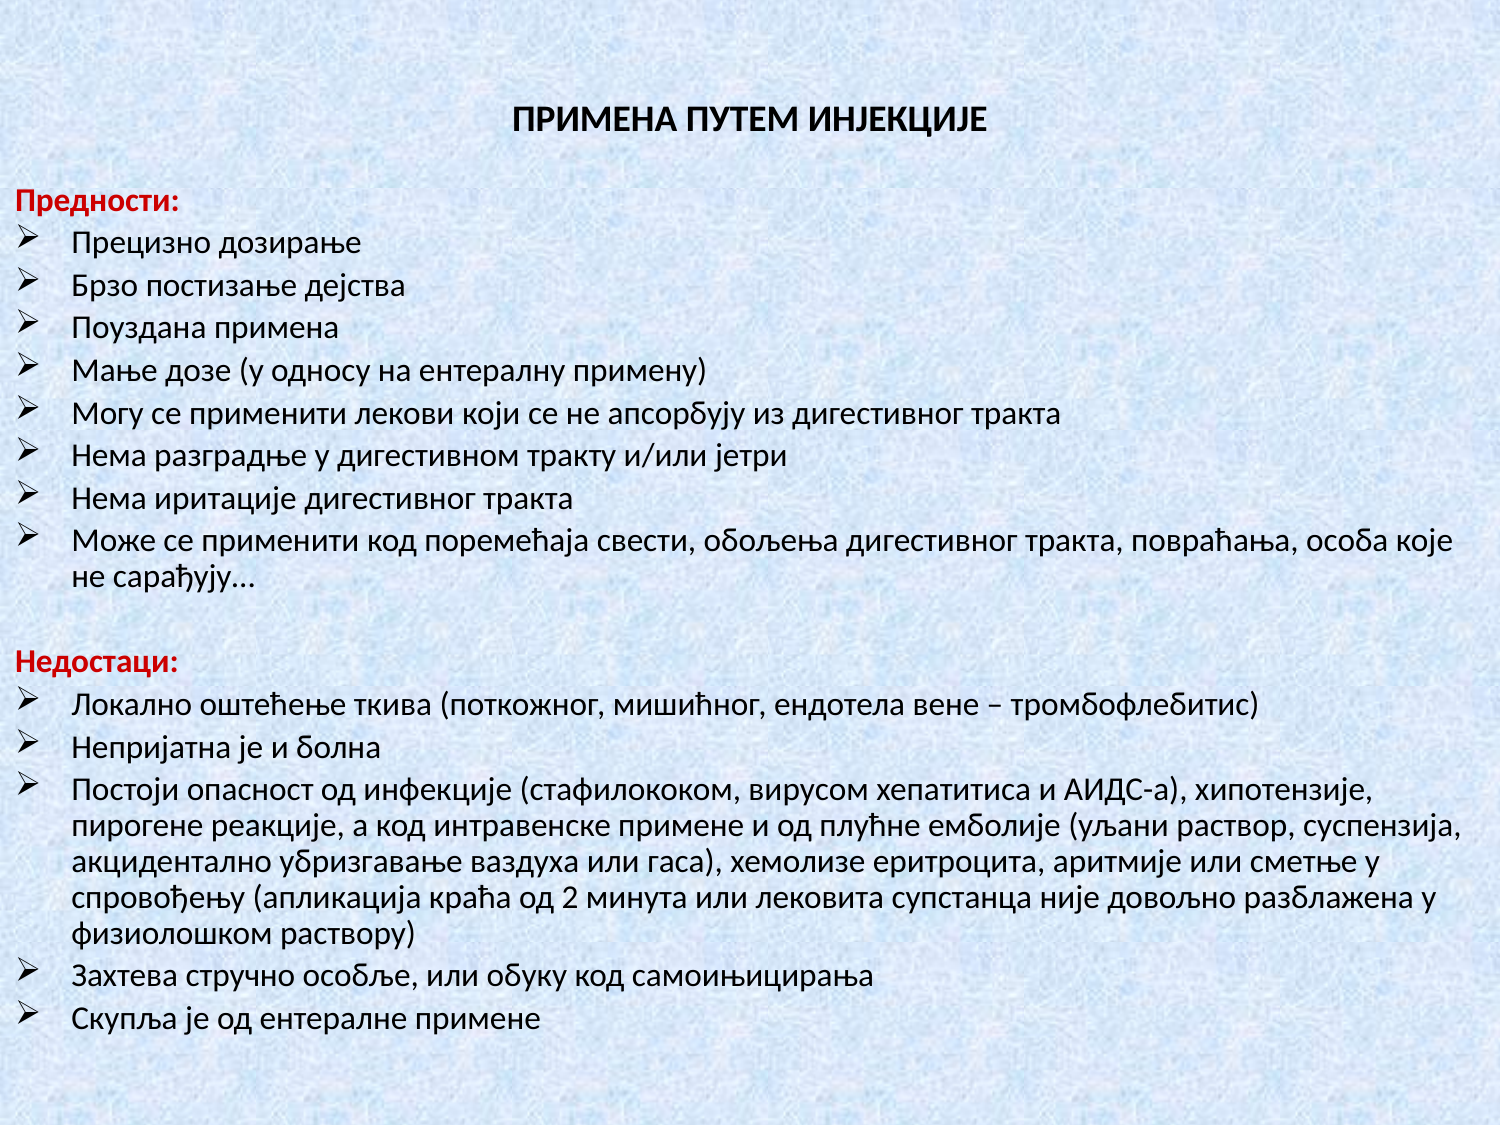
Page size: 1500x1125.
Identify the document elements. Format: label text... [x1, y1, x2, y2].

title ПРИМЕНА ПУТЕМ ИНЈЕКЦИЈЕ [0, 0, 1500, 188]
list Предности: Прецизно дозирање Брзо постизање дејства Пoуздана примена Мање дозе (у односу на ентералну примену) Могу се применити лекови који се не апсорбују из дигестивног тракта Нема разградње у дигестивном тракту и/или јетри Нема иритације дигестивног тракта Може се применити код поремећаја свести, обољења дигестивног тракта, повраћања, особа које не сарађују... Недостаци: Локално оштећење ткива (поткожног, мишићног, ендотела вене – тромбофлебитис) Непријатна је и болна Постоји опасност од инфекције (стафилококом, вирусом хепатитиса и АИДС-а), хипотензије, пирогене реакције, а код интравенске примене и од плућне емболије (уљани раствор, суспензија, акцидентално убризгавање ваздуха или гаса), хемолизе еритроцита, аритмије или сметње у спровођењу (апликација краћа од 2 минута или лековита супстанца није довољно разблажена у физиолошком раствору) Захтева стручно особље, или обуку код самоињицирања Скупља је од ентералне примене [0, 188, 1500, 1125]
